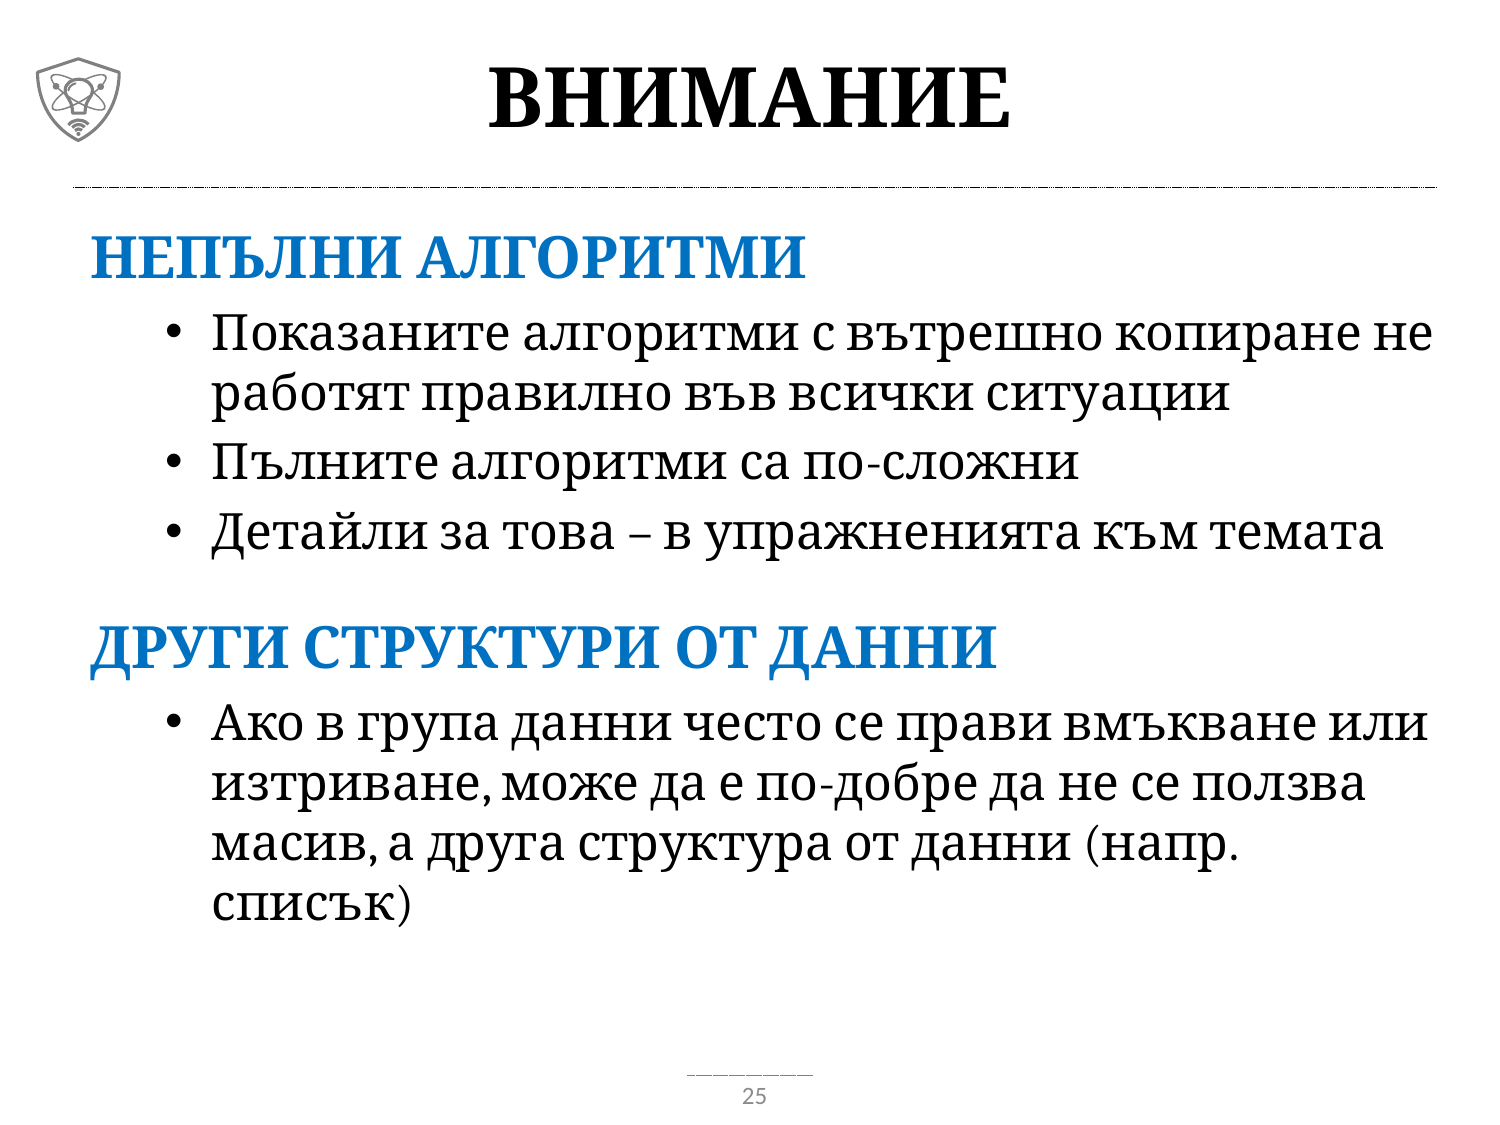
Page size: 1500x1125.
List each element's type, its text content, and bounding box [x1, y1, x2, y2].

title ВНИМАНИЕ [0, 0, 1500, 188]
list Непълни алгоритми Показаните алгоритми с вътрешно копиране не работят правилно във всички ситуации Пълните алгоритми са по-сложни Детайли за това – в упражненията към темата Други структури от данни Ако в група данни често се прави вмъкване или изтриване, може да е по-добре да не се ползва масив, а друга структура от данни (напр. списък) [75, 212, 1450, 1063]
slide_number 25 [579, 1065, 930, 1125]
